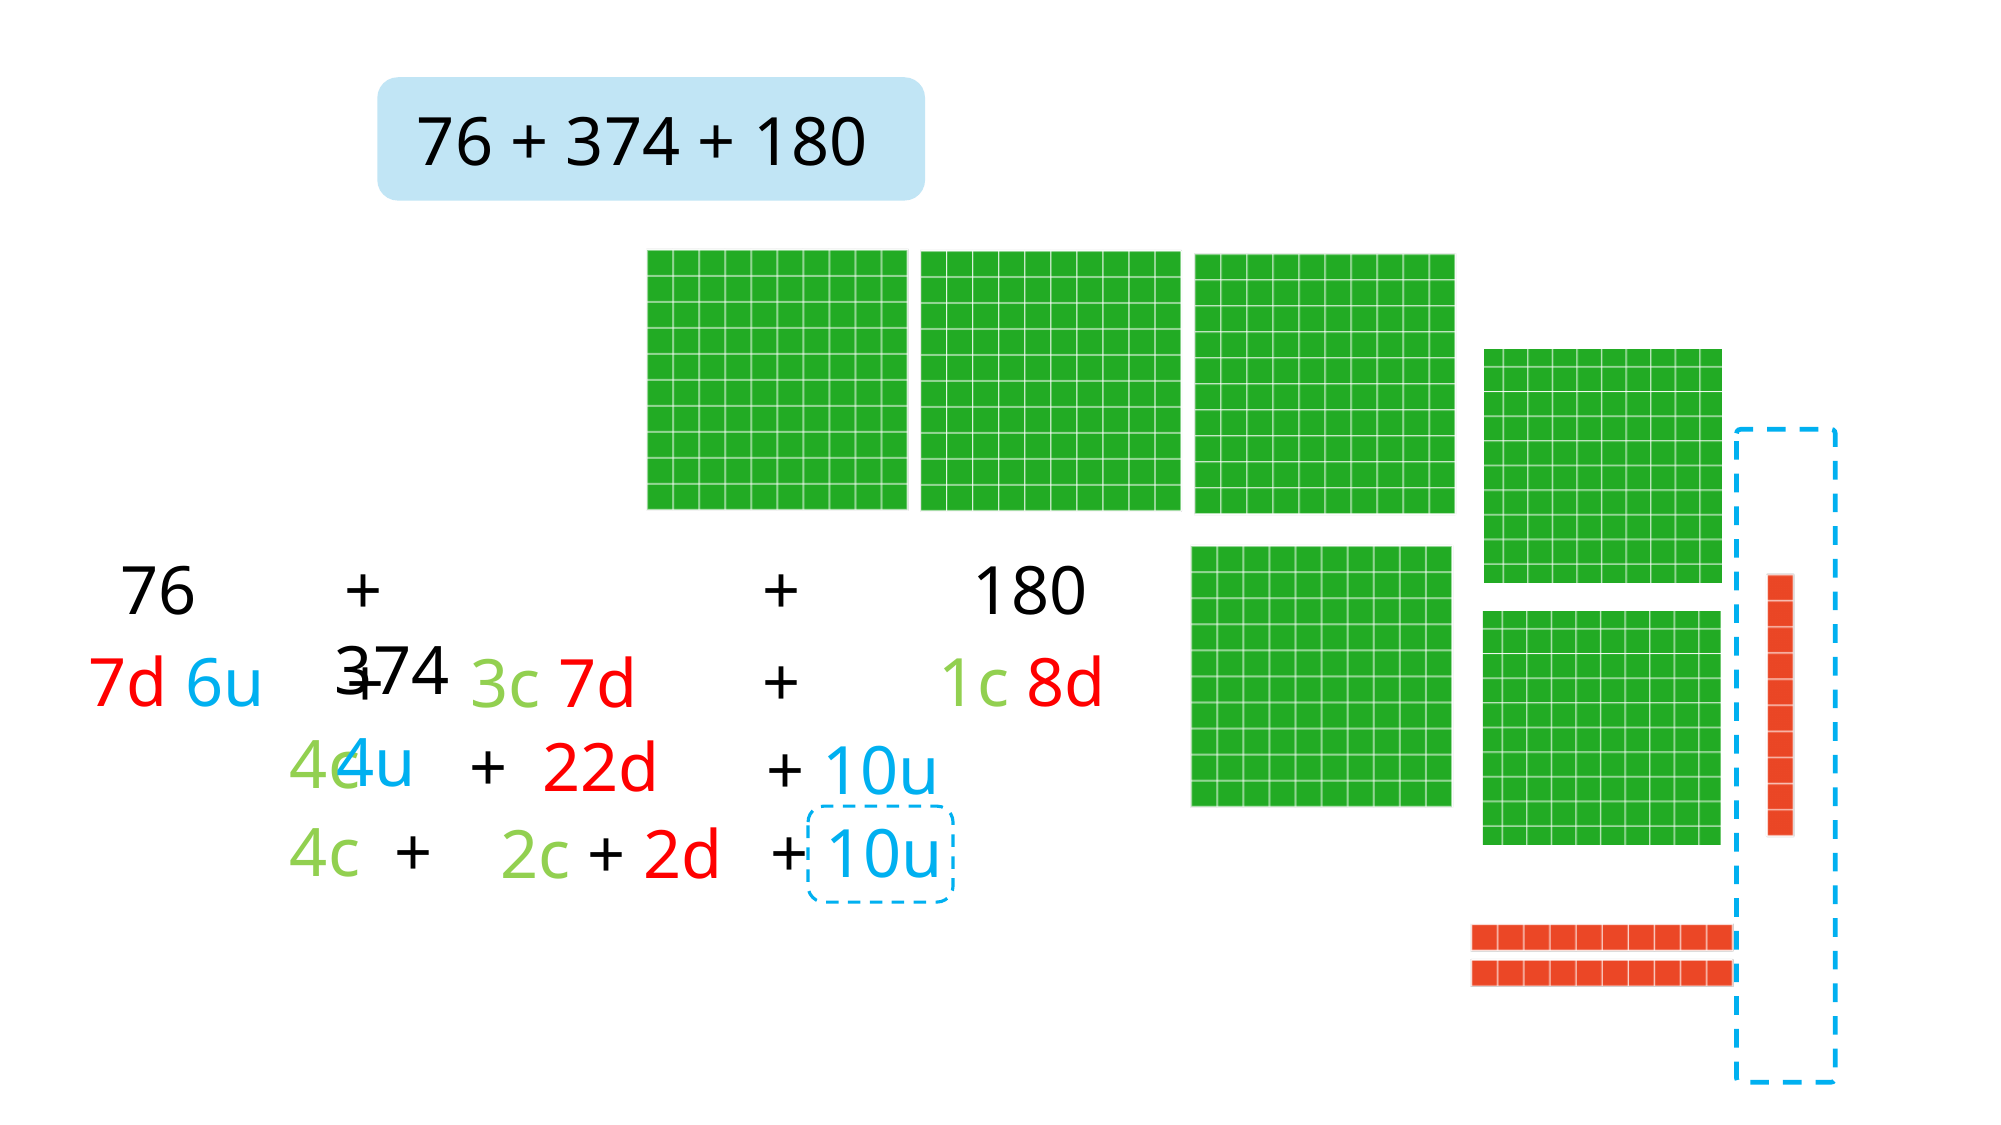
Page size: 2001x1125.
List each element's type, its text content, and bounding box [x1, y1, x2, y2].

picture [595, 197, 1467, 860]
text_box + 10u [755, 803, 1020, 899]
text_box [1735, 832, 1837, 1084]
text_box 4c + [274, 802, 522, 898]
text_box 7d 6u [73, 632, 321, 727]
picture [1482, 564, 2000, 887]
picture [1302, 923, 1743, 1048]
text_box + 1c 8d [737, 632, 1137, 727]
text_box + 22d [445, 717, 844, 804]
text_box 76 [105, 540, 353, 632]
text_box [1735, 427, 1837, 738]
text_box + 10u [734, 720, 1000, 804]
text_box 76 + 374 + 180 [375, 75, 927, 203]
text_box + 374 [353, 540, 656, 632]
text_box [806, 804, 955, 904]
text_box + 3c 7d 4u [321, 632, 723, 802]
picture [1483, 348, 1723, 583]
text_box + 180 [737, 566, 1137, 632]
text_box 2c + 2d [485, 804, 755, 899]
text_box 4c [274, 714, 321, 802]
